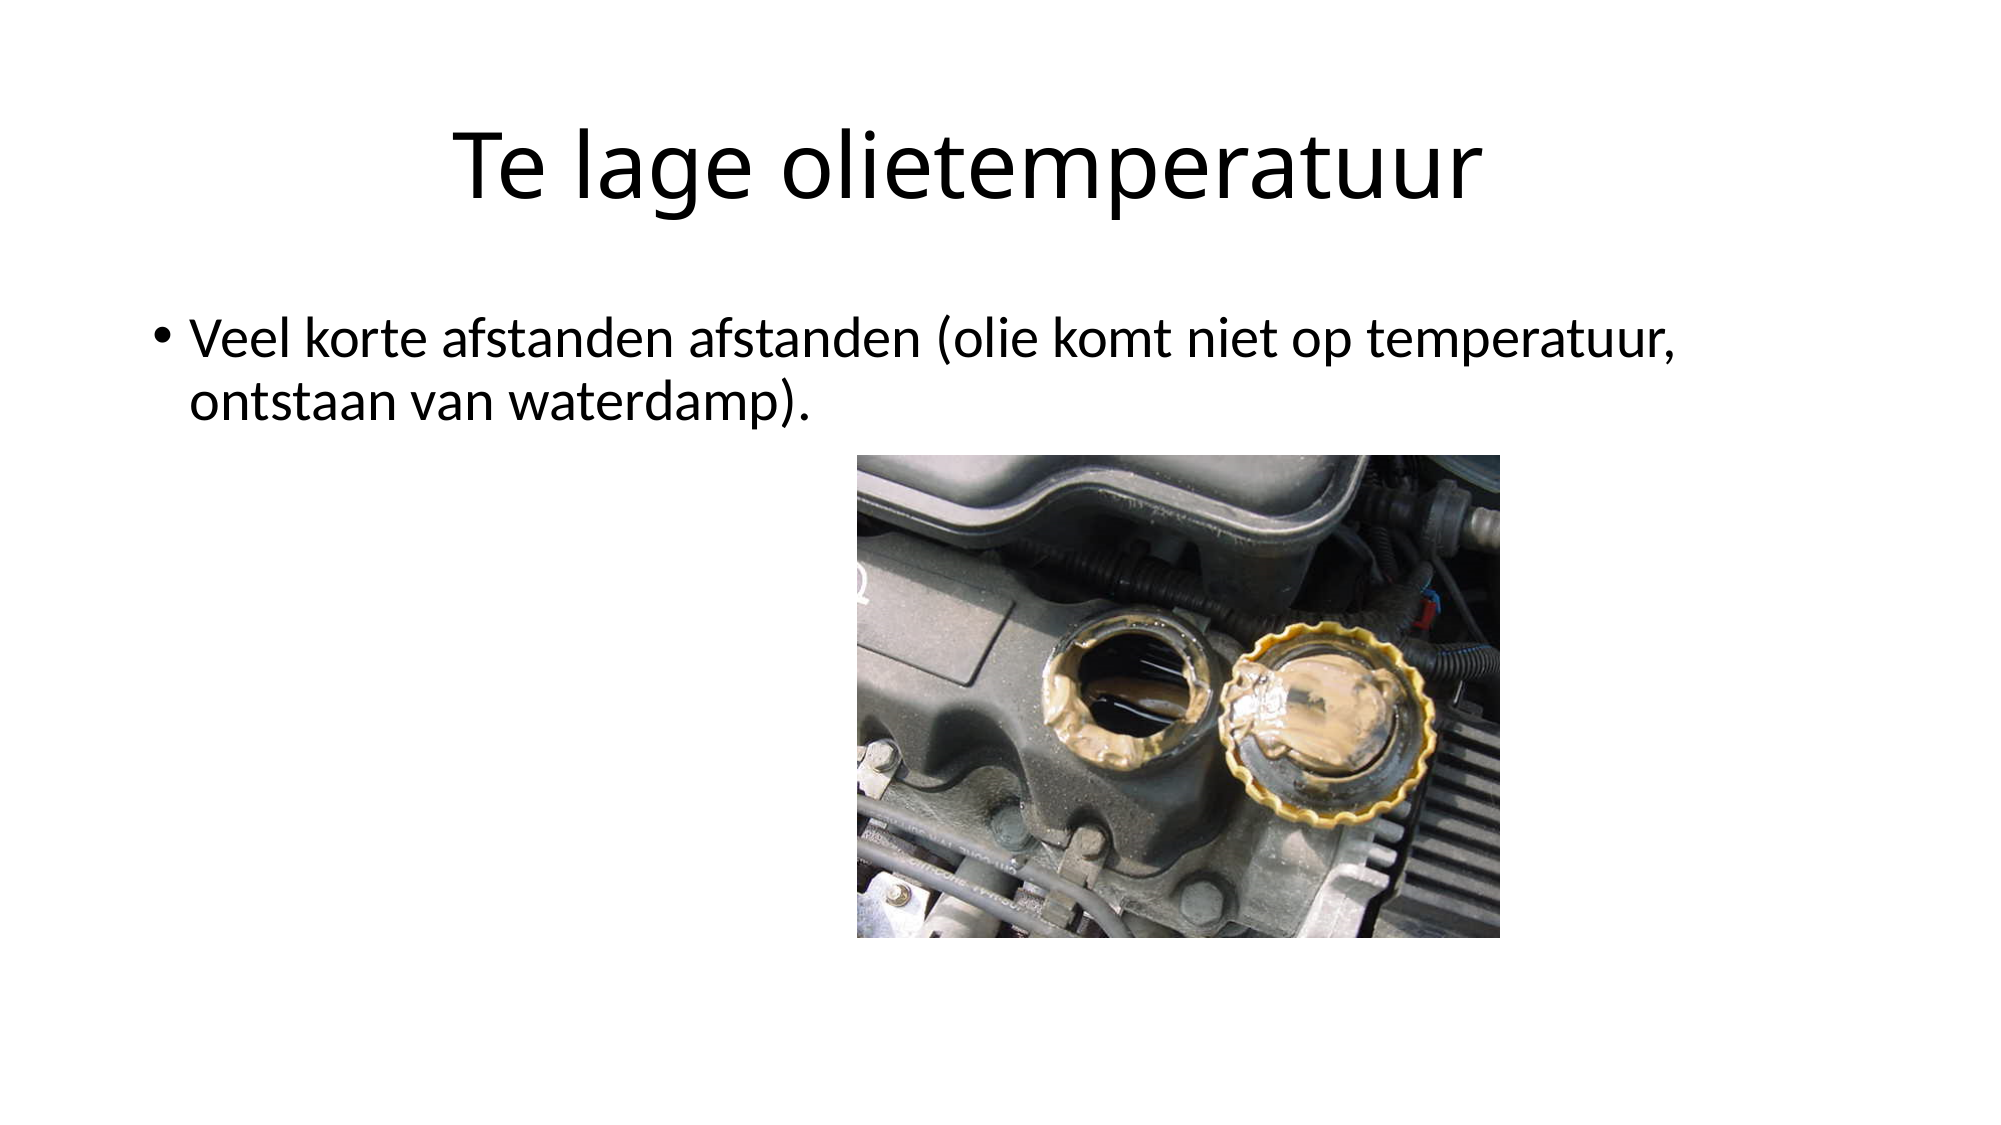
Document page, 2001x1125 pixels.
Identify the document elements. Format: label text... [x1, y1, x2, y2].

list Veel korte afstanden afstanden (olie komt niet op temperatuur, ontstaan van waterdamp). [137, 299, 1863, 1014]
title Te lage olietemperatuur [137, 59, 1863, 278]
picture [857, 455, 1500, 938]
